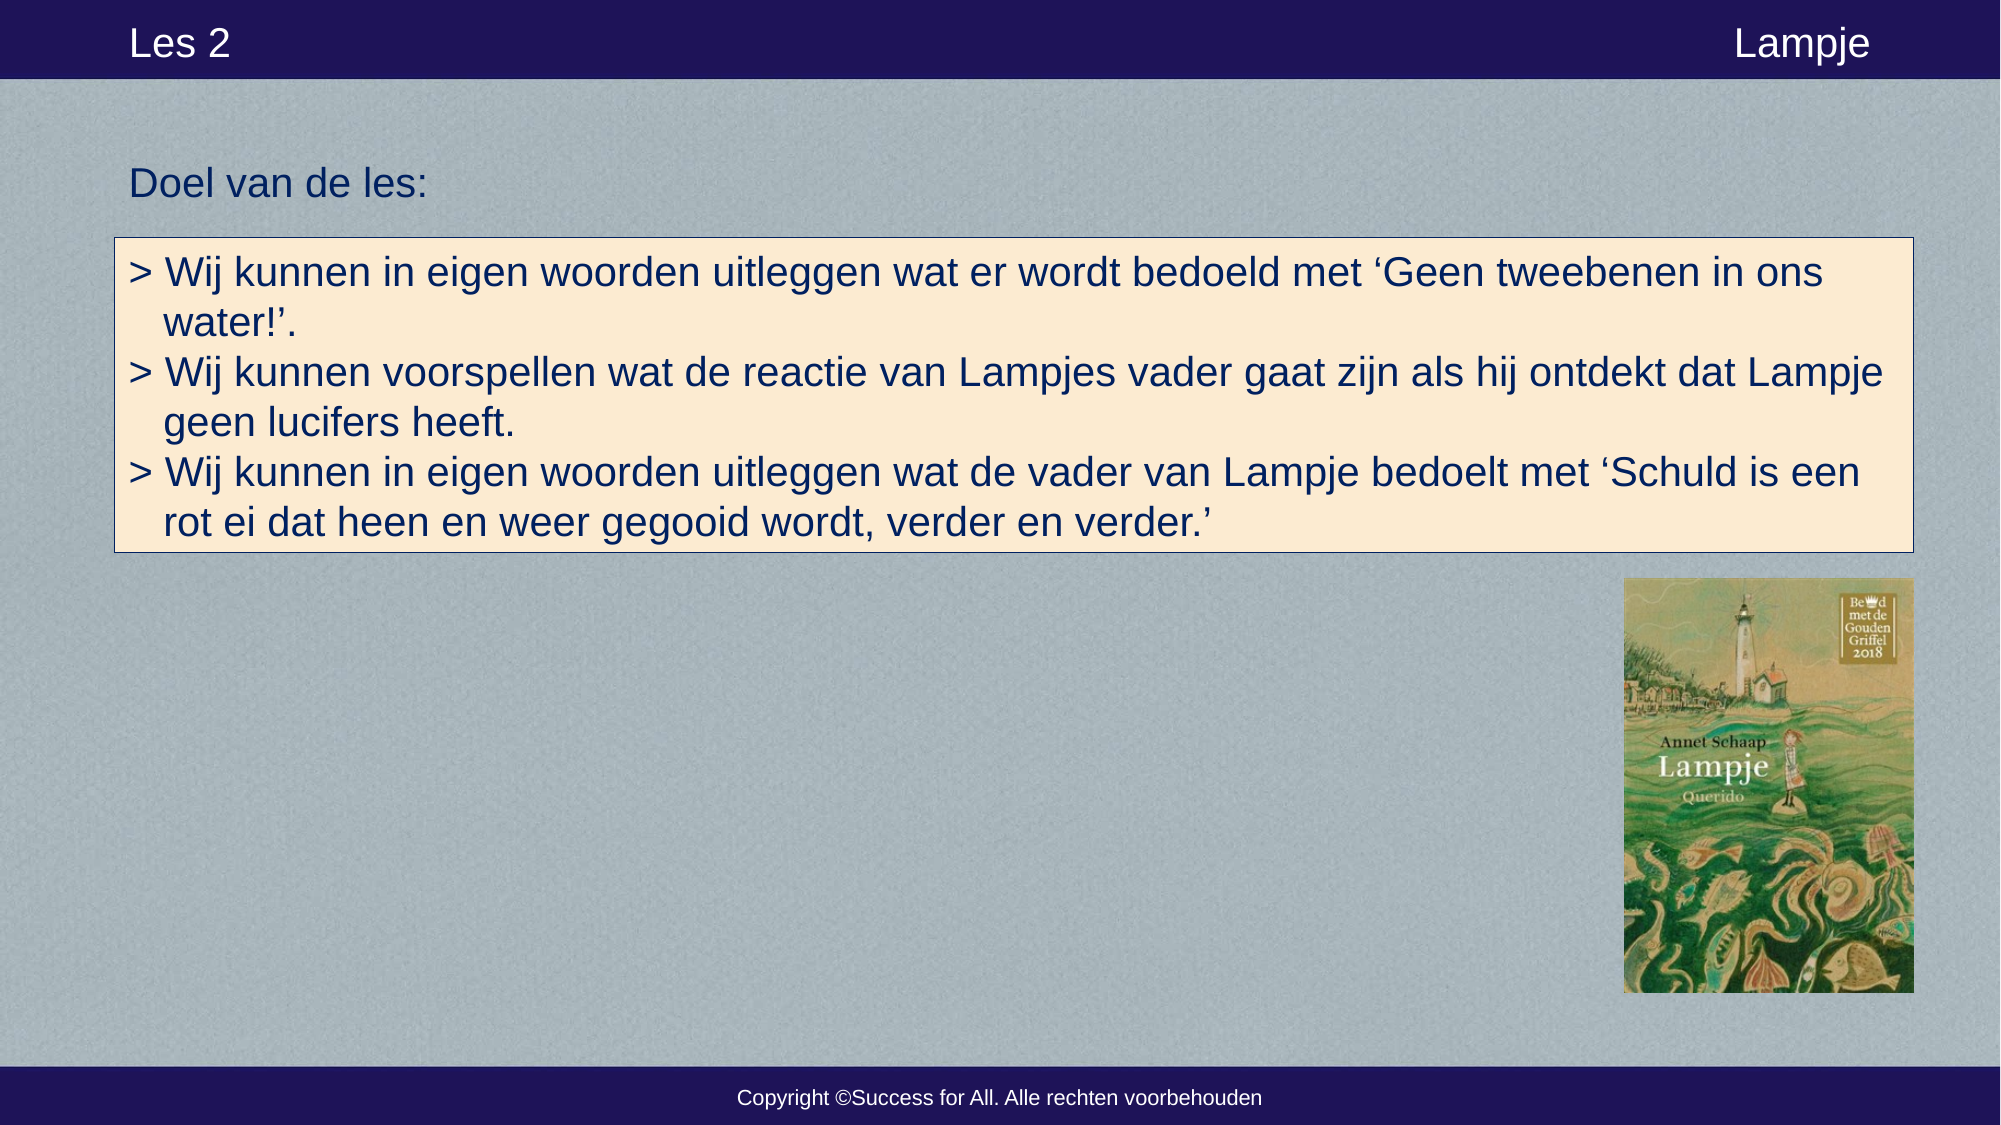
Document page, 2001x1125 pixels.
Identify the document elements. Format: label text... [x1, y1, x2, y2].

text_box Doel van de les: [113, 148, 1635, 214]
text_box Copyright ©Success for All. Alle rechten voorbehouden [0, 1076, 2000, 1125]
picture [0, 0, 2001, 1125]
text_box Lampje [999, 8, 1886, 73]
text_box > Wij kunnen in eigen woorden uitleggen wat er wordt bedoeld met ‘Geen tweebenen in ons water!’. > Wij kunnen voorspellen wat de reactie van Lampjes vader gaat zijn als hij ontdekt dat Lampje geen lucifers heeft. > Wij kunnen in eigen woorden uitleggen wat de vader van Lampje bedoelt met ‘Schuld is een rot ei dat heen en weer gegooid wordt, verder en verder.’ [114, 237, 1914, 553]
text_box Les 2 [114, 8, 354, 73]
